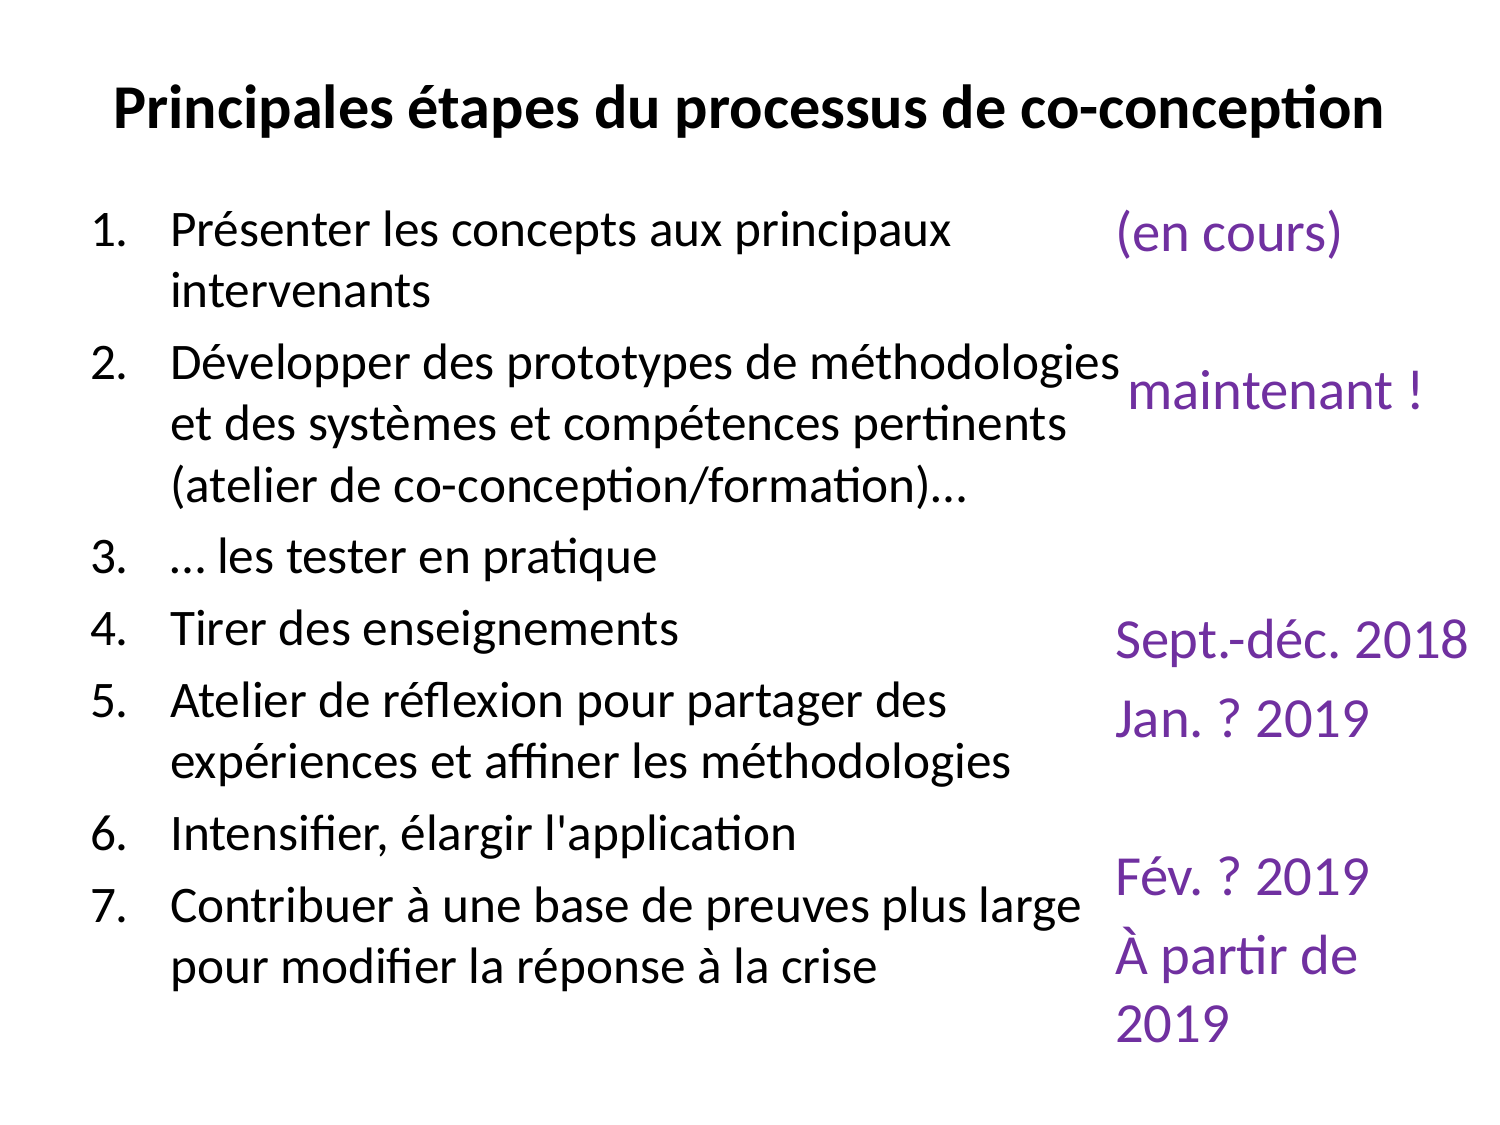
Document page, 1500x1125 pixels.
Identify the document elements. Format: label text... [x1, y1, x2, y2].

title Principales étapes du processus de co-conception [75, 45, 1425, 163]
list (en cours) maintenant ! Sept.-déc. 2018 Jan. ? 2019 Fév. ? 2019 À partir de 2019 [1100, 187, 1500, 1063]
list Présenter les concepts aux principaux intervenants Développer des prototypes de méthodologies et des systèmes et compétences pertinents (atelier de co-conception/formation)… … les tester en pratique Tirer des enseignements Atelier de réflexion pour partager des expériences et affiner les méthodologies Intensifier, élargir l'application Contribuer à une base de preuves plus large pour modifier la réponse à la crise [75, 187, 1100, 1005]
